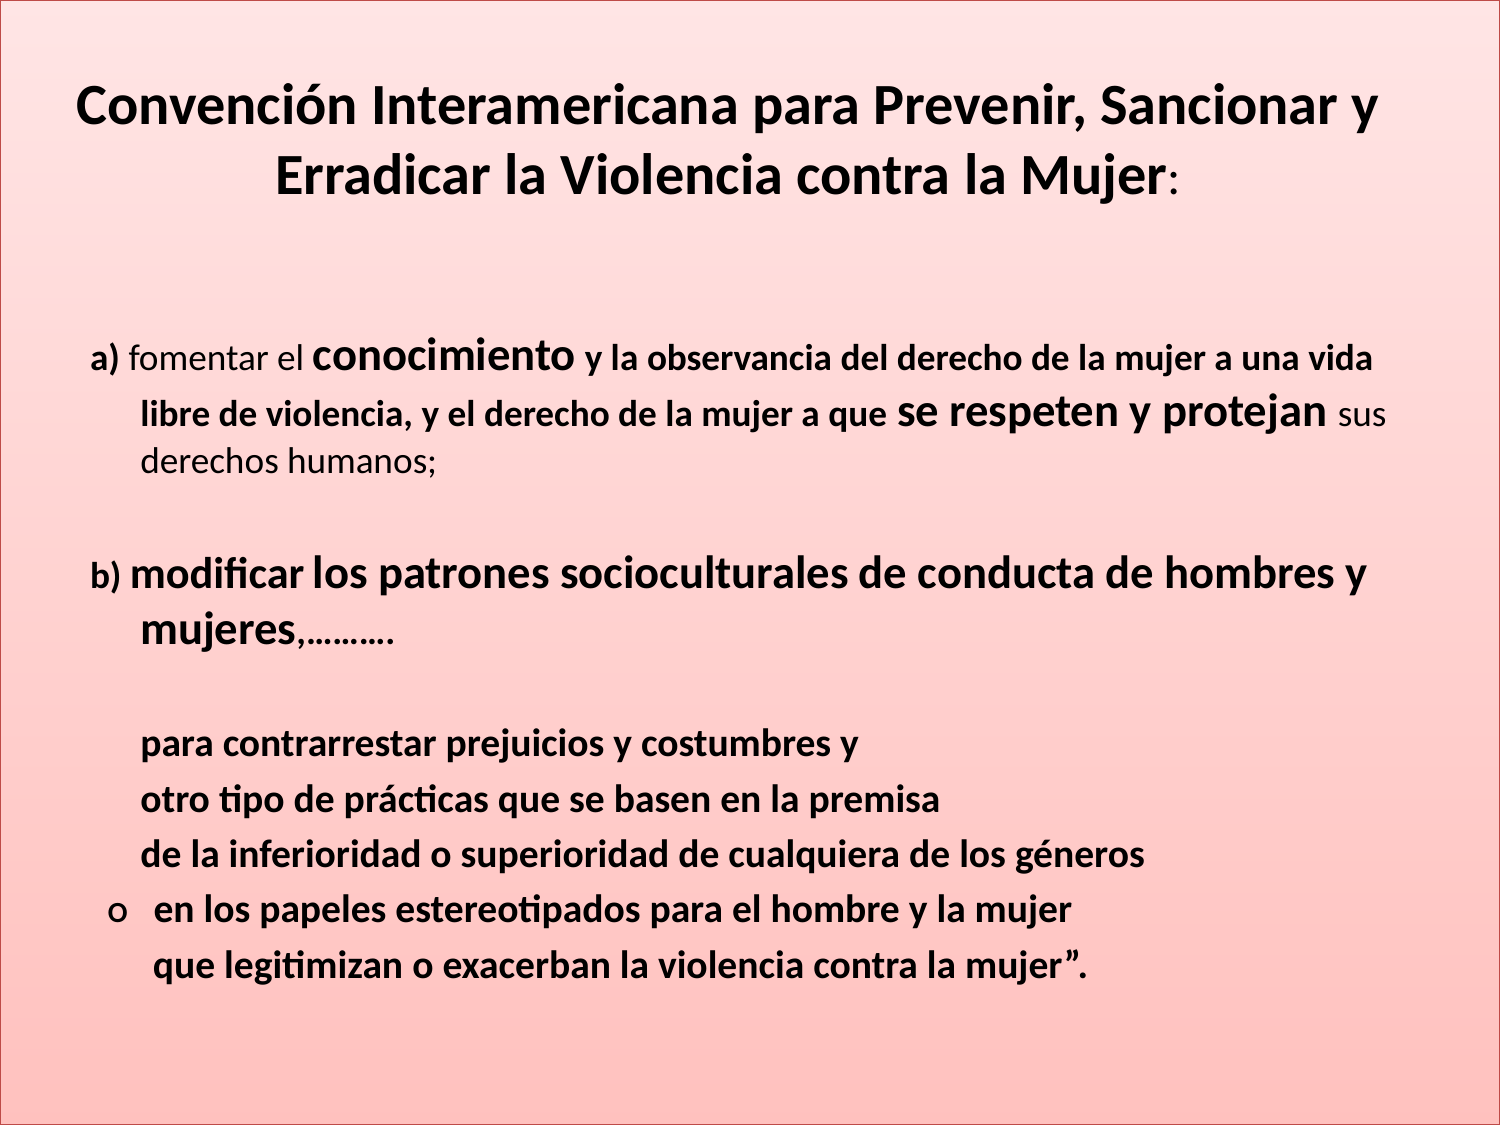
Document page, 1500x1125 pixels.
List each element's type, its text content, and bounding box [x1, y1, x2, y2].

list a) fomentar el conocimiento y la observancia del derecho de la mujer a una vida libre de violencia, y el derecho de la mujer a que se respeten y protejan sus derechos humanos; b) modificar los patrones socioculturales de conducta de hombres y mujeres,………. para contrarrestar prejuicios y costumbres y otro tipo de prácticas que se basen en la premisa de la inferioridad o superioridad de cualquiera de los géneros O en los papeles estereotipados para el hombre y la mujer que legitimizan o exacerban la violencia contra la mujer”. [75, 262, 1425, 1005]
text_box [0, 0, 1500, 1125]
title Convención Interamericana para Prevenir, Sancionar y Erradicar la Violencia contra la Mujer: [53, 42, 1404, 231]
